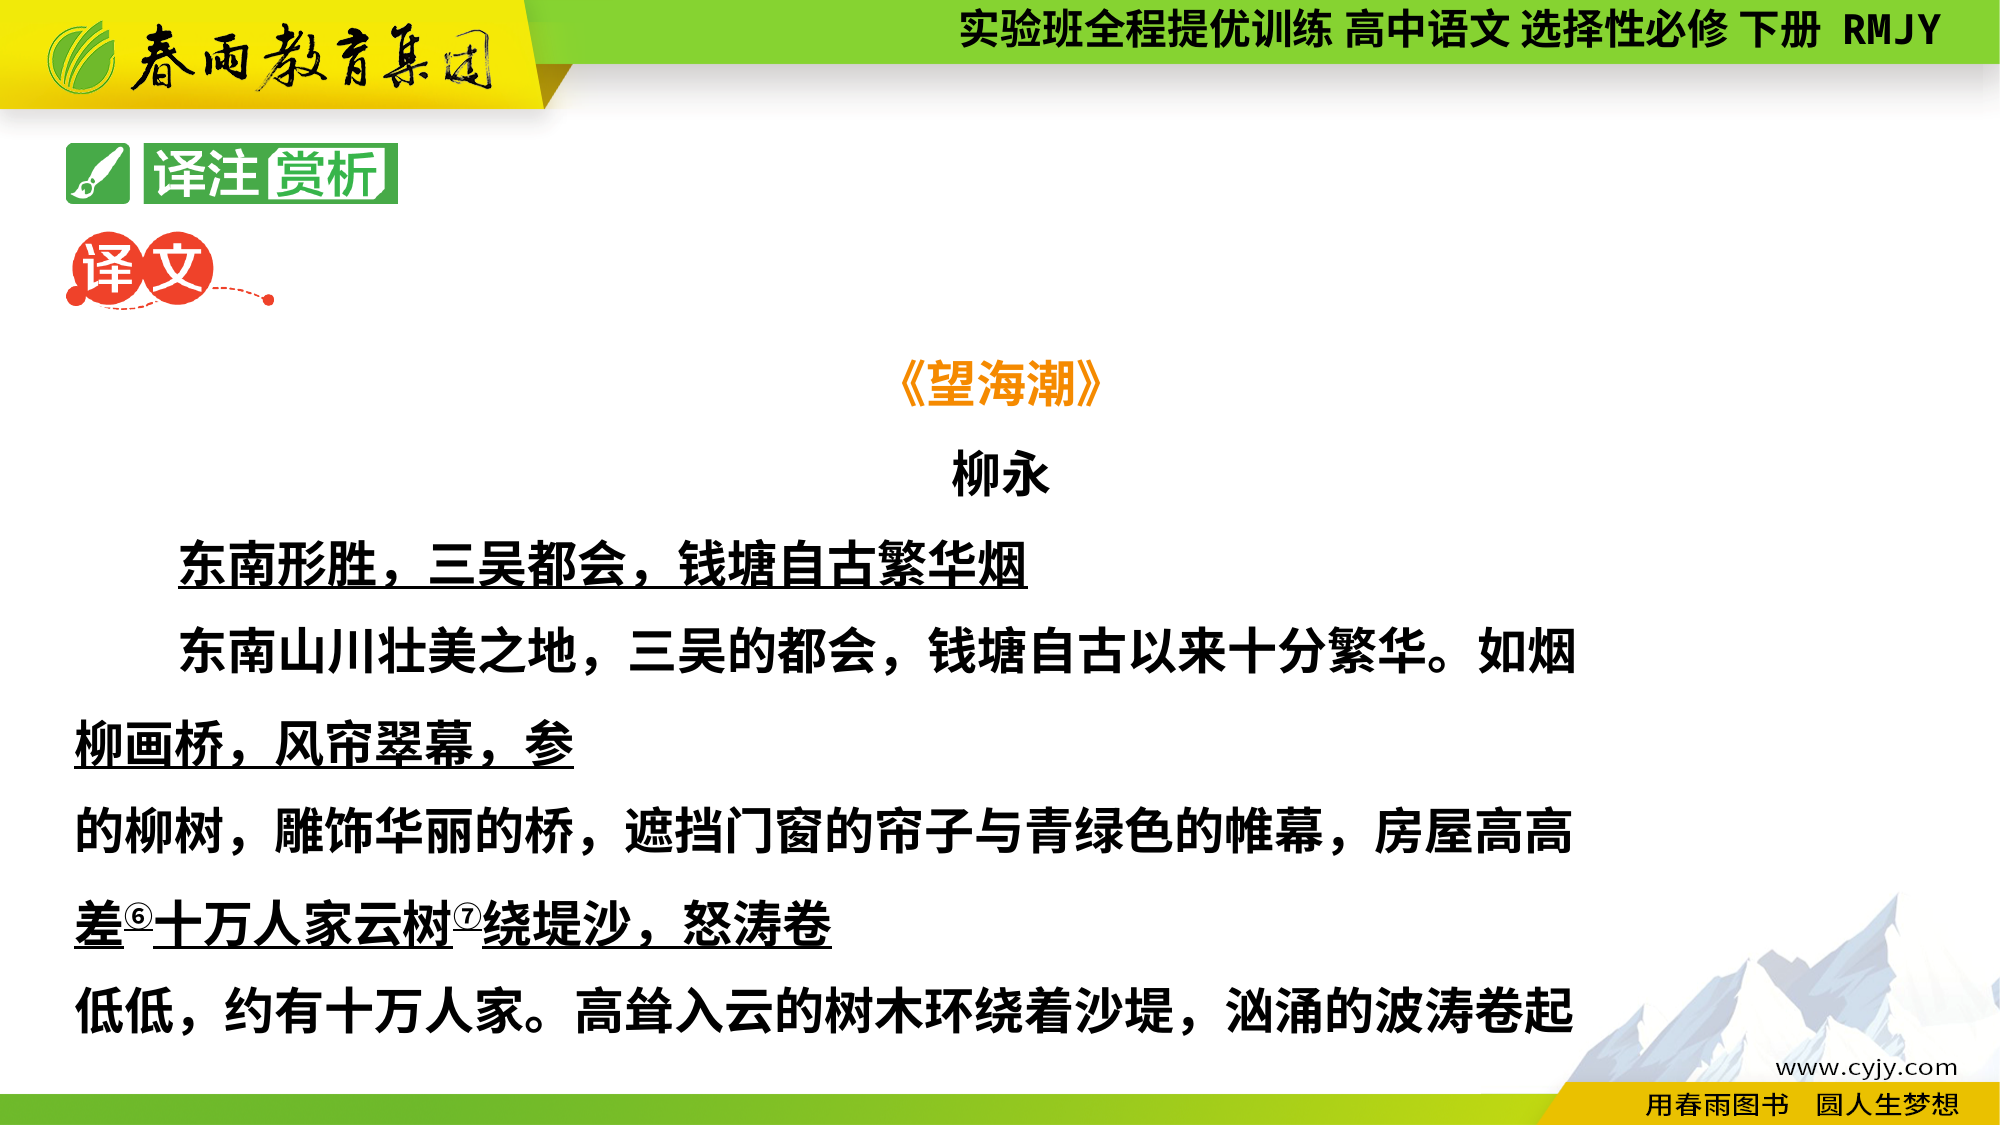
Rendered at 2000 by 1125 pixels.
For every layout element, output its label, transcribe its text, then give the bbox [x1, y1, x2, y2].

picture [0, 0, 2000, 1125]
text_box 东南山川壮美之地，三吴的都会，钱塘自古以来十分繁华。如烟 的柳树，雕饰华丽的桥，遮挡门窗的帘子与青绿色的帷幕，房屋高高 低低，约有十万人家。高耸入云的树木环绕着沙堤，汹涌的波涛卷起 [59, 581, 1944, 1047]
